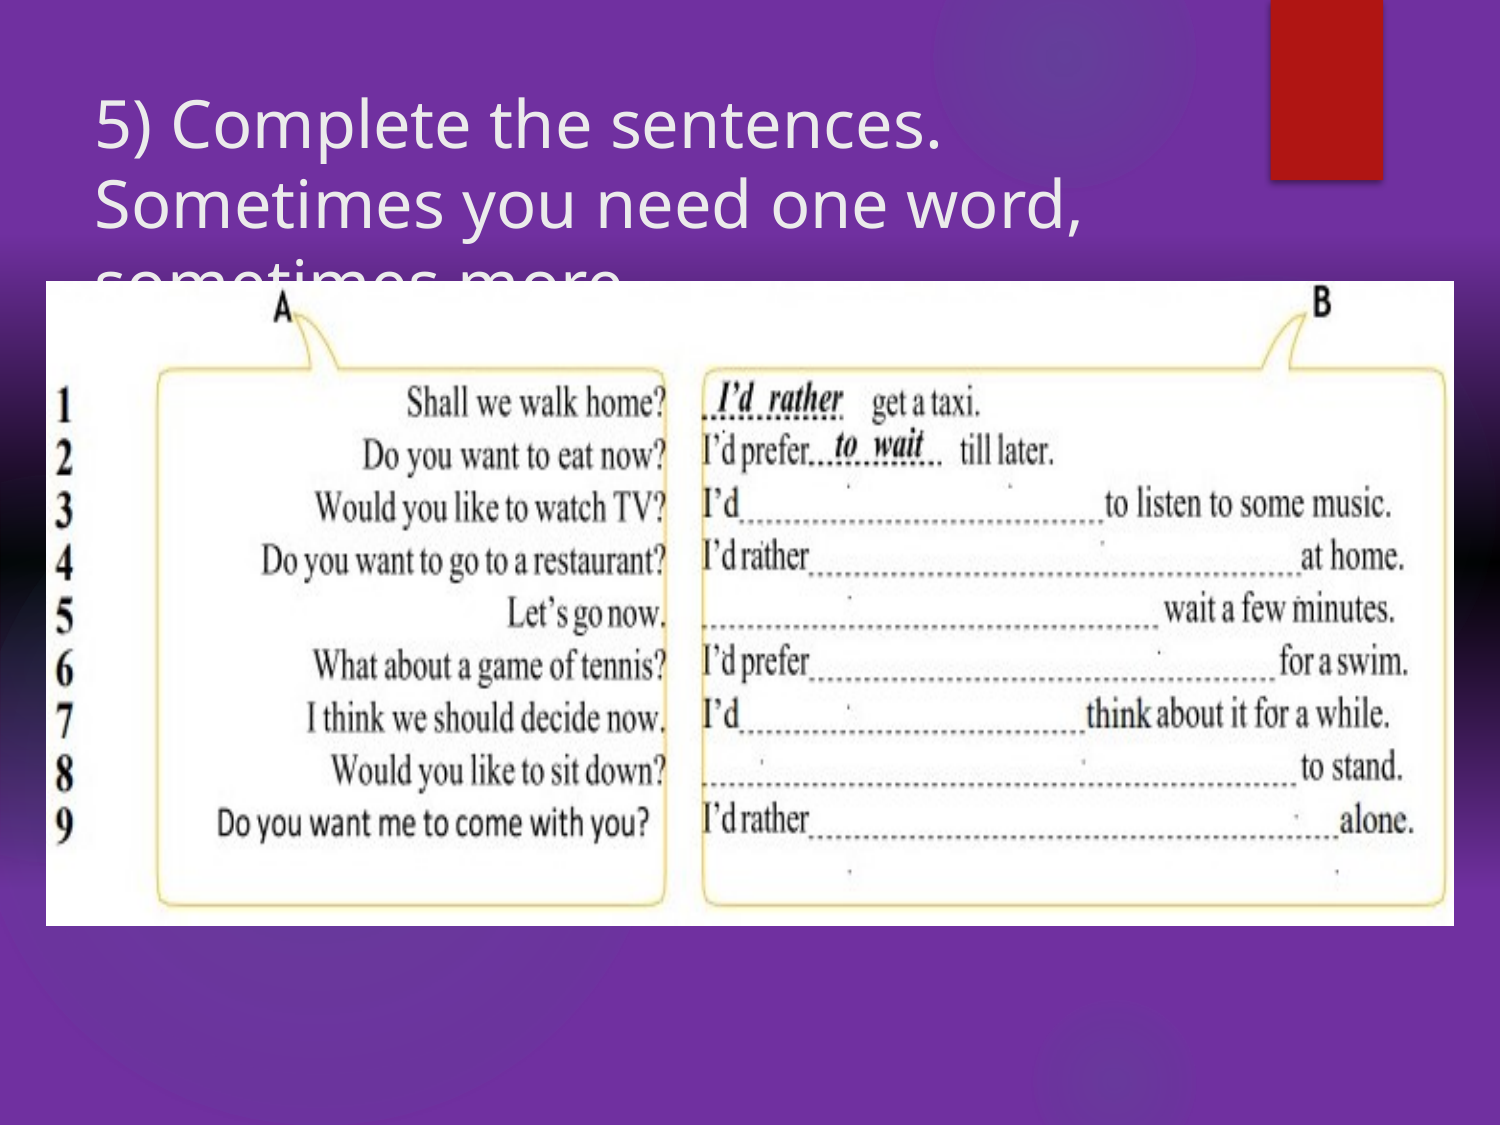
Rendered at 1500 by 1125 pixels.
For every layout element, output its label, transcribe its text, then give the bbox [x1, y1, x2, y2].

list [46, 280, 1454, 926]
title 5) Complete the sentences. Sometimes you need one word, sometimes more. [79, 74, 1237, 279]
